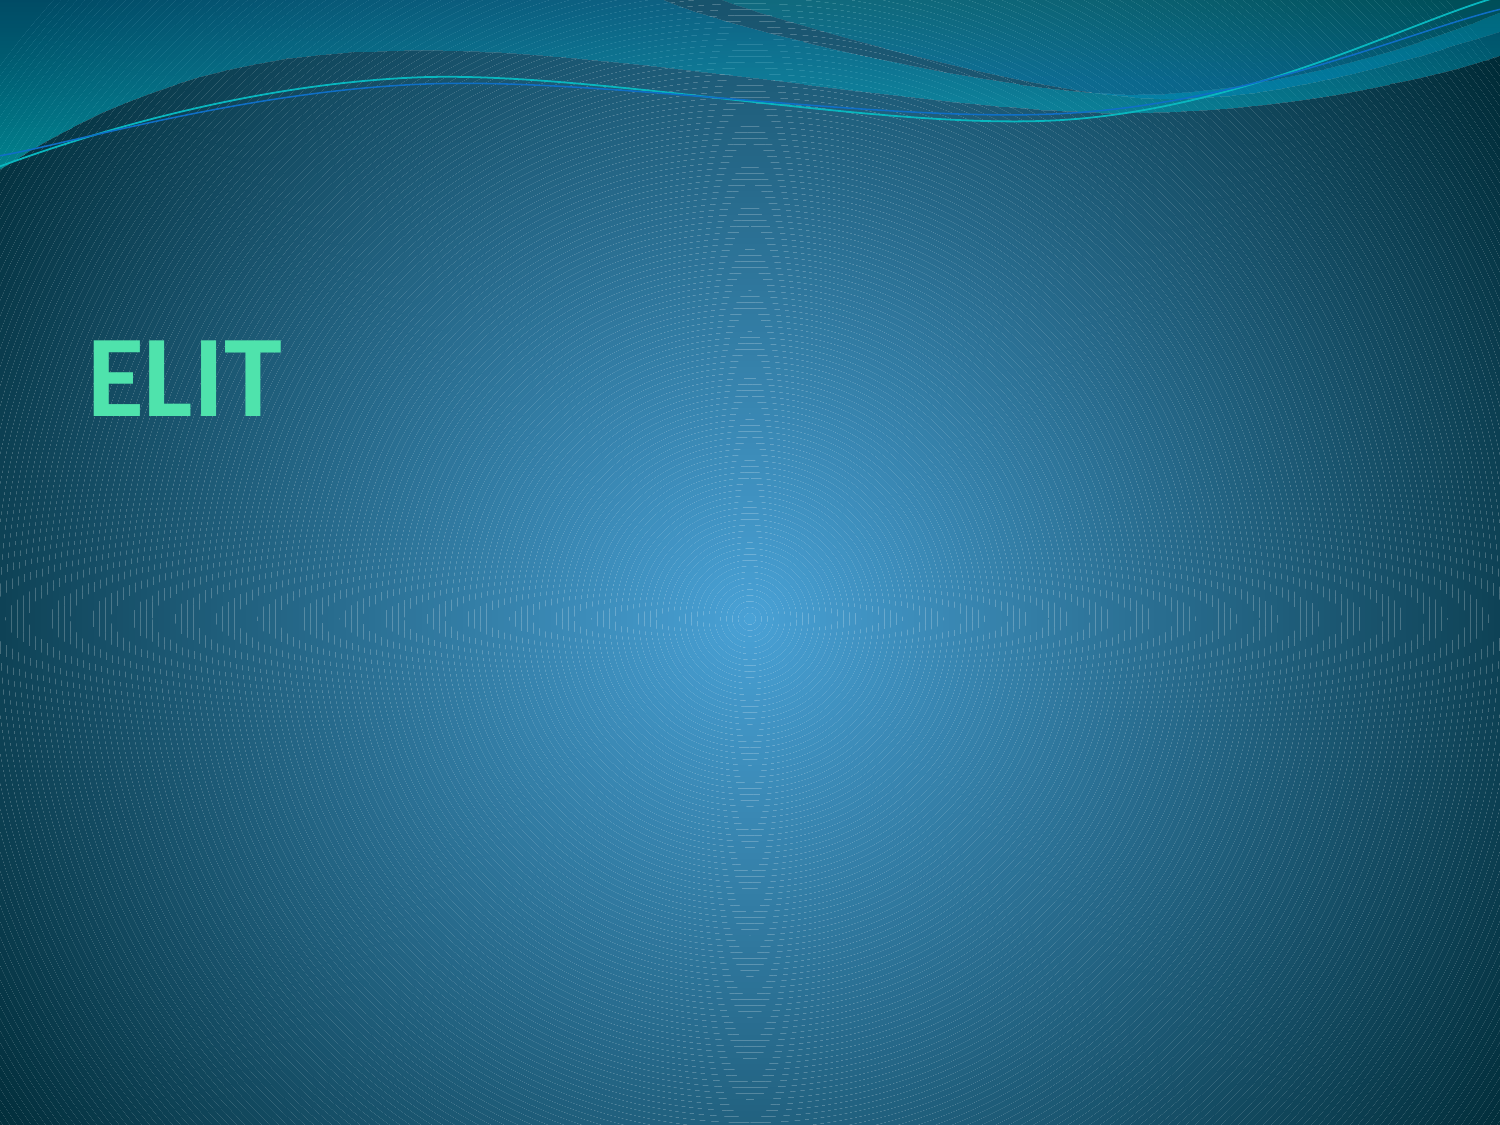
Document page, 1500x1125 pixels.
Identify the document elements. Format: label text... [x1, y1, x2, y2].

title ELIT [86, 216, 1362, 440]
